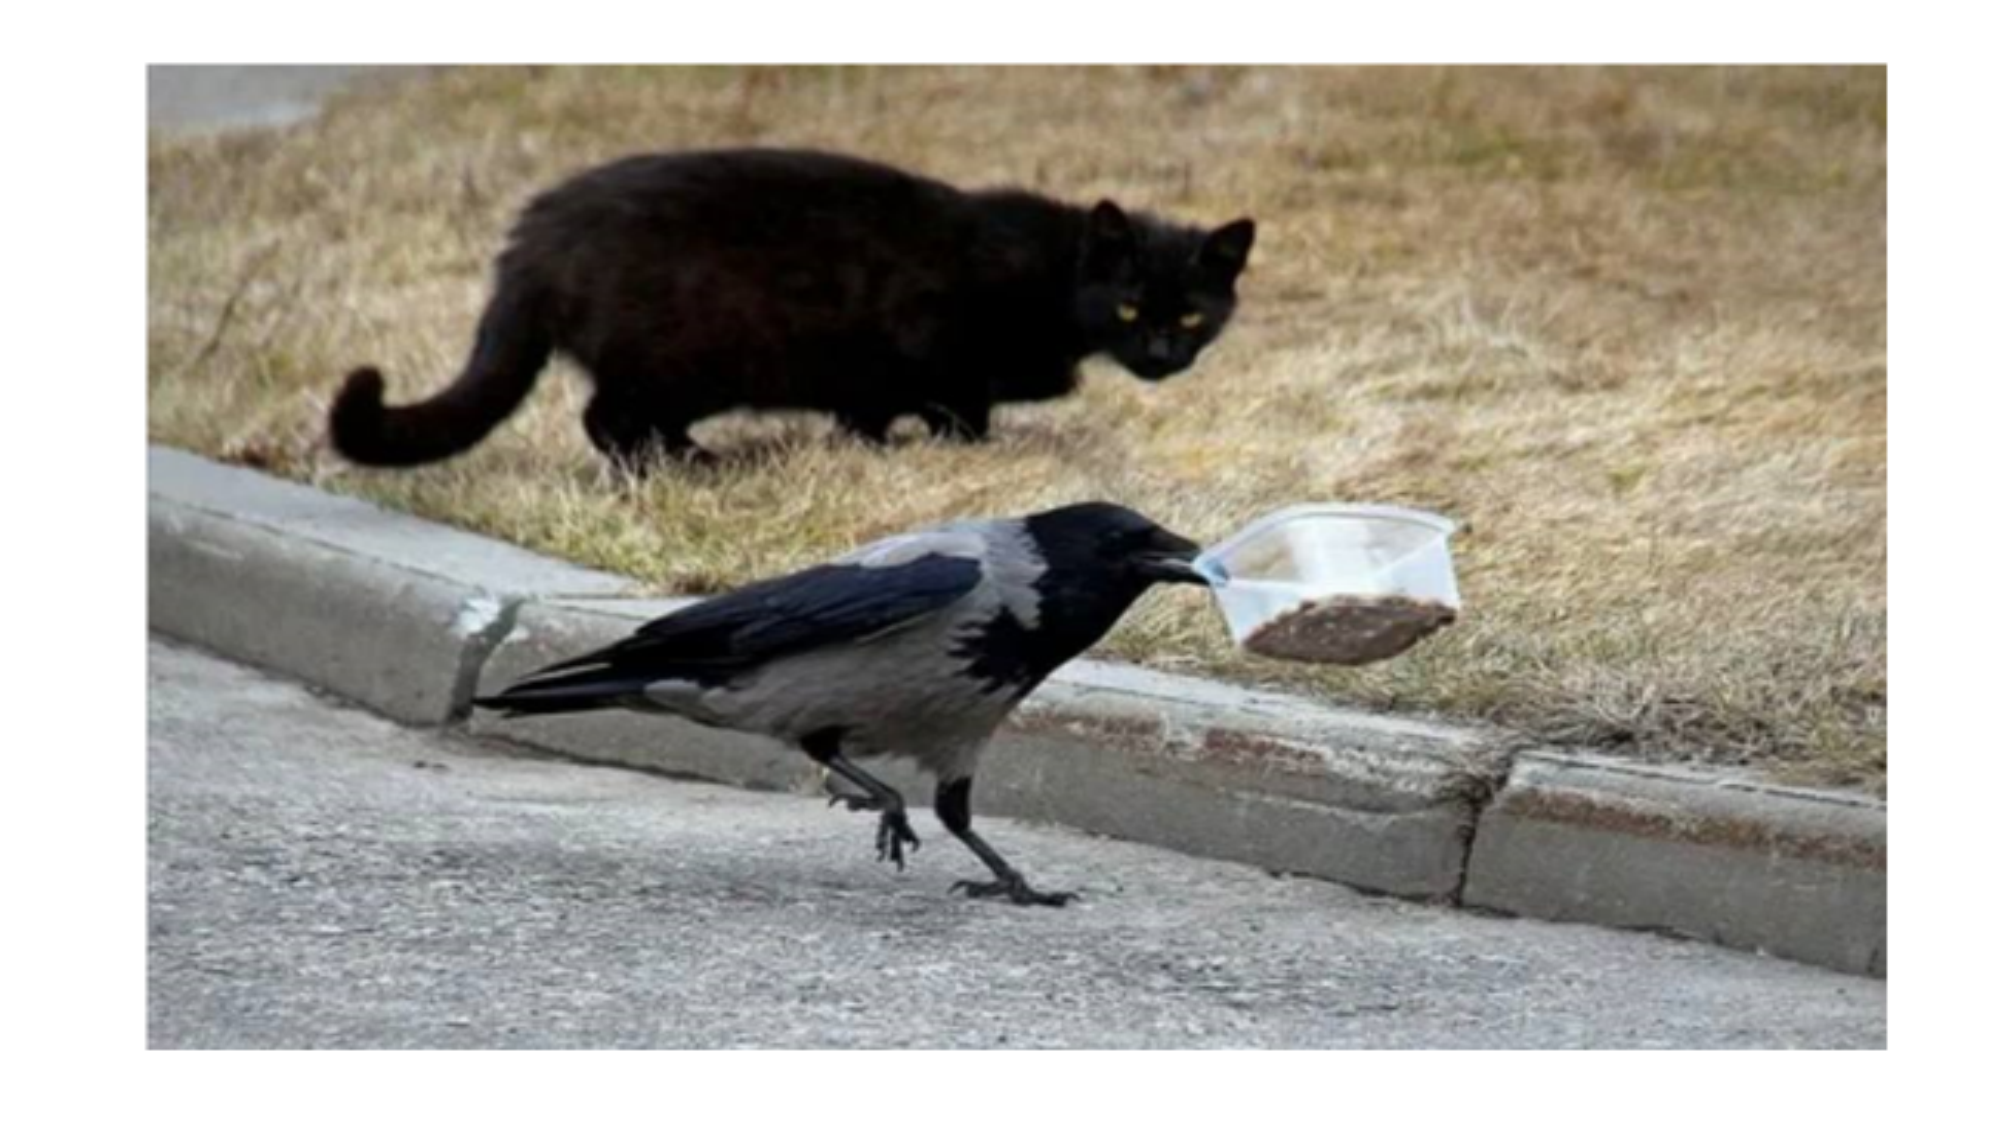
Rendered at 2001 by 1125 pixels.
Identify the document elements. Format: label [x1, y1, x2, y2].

list [97, 35, 1953, 1103]
